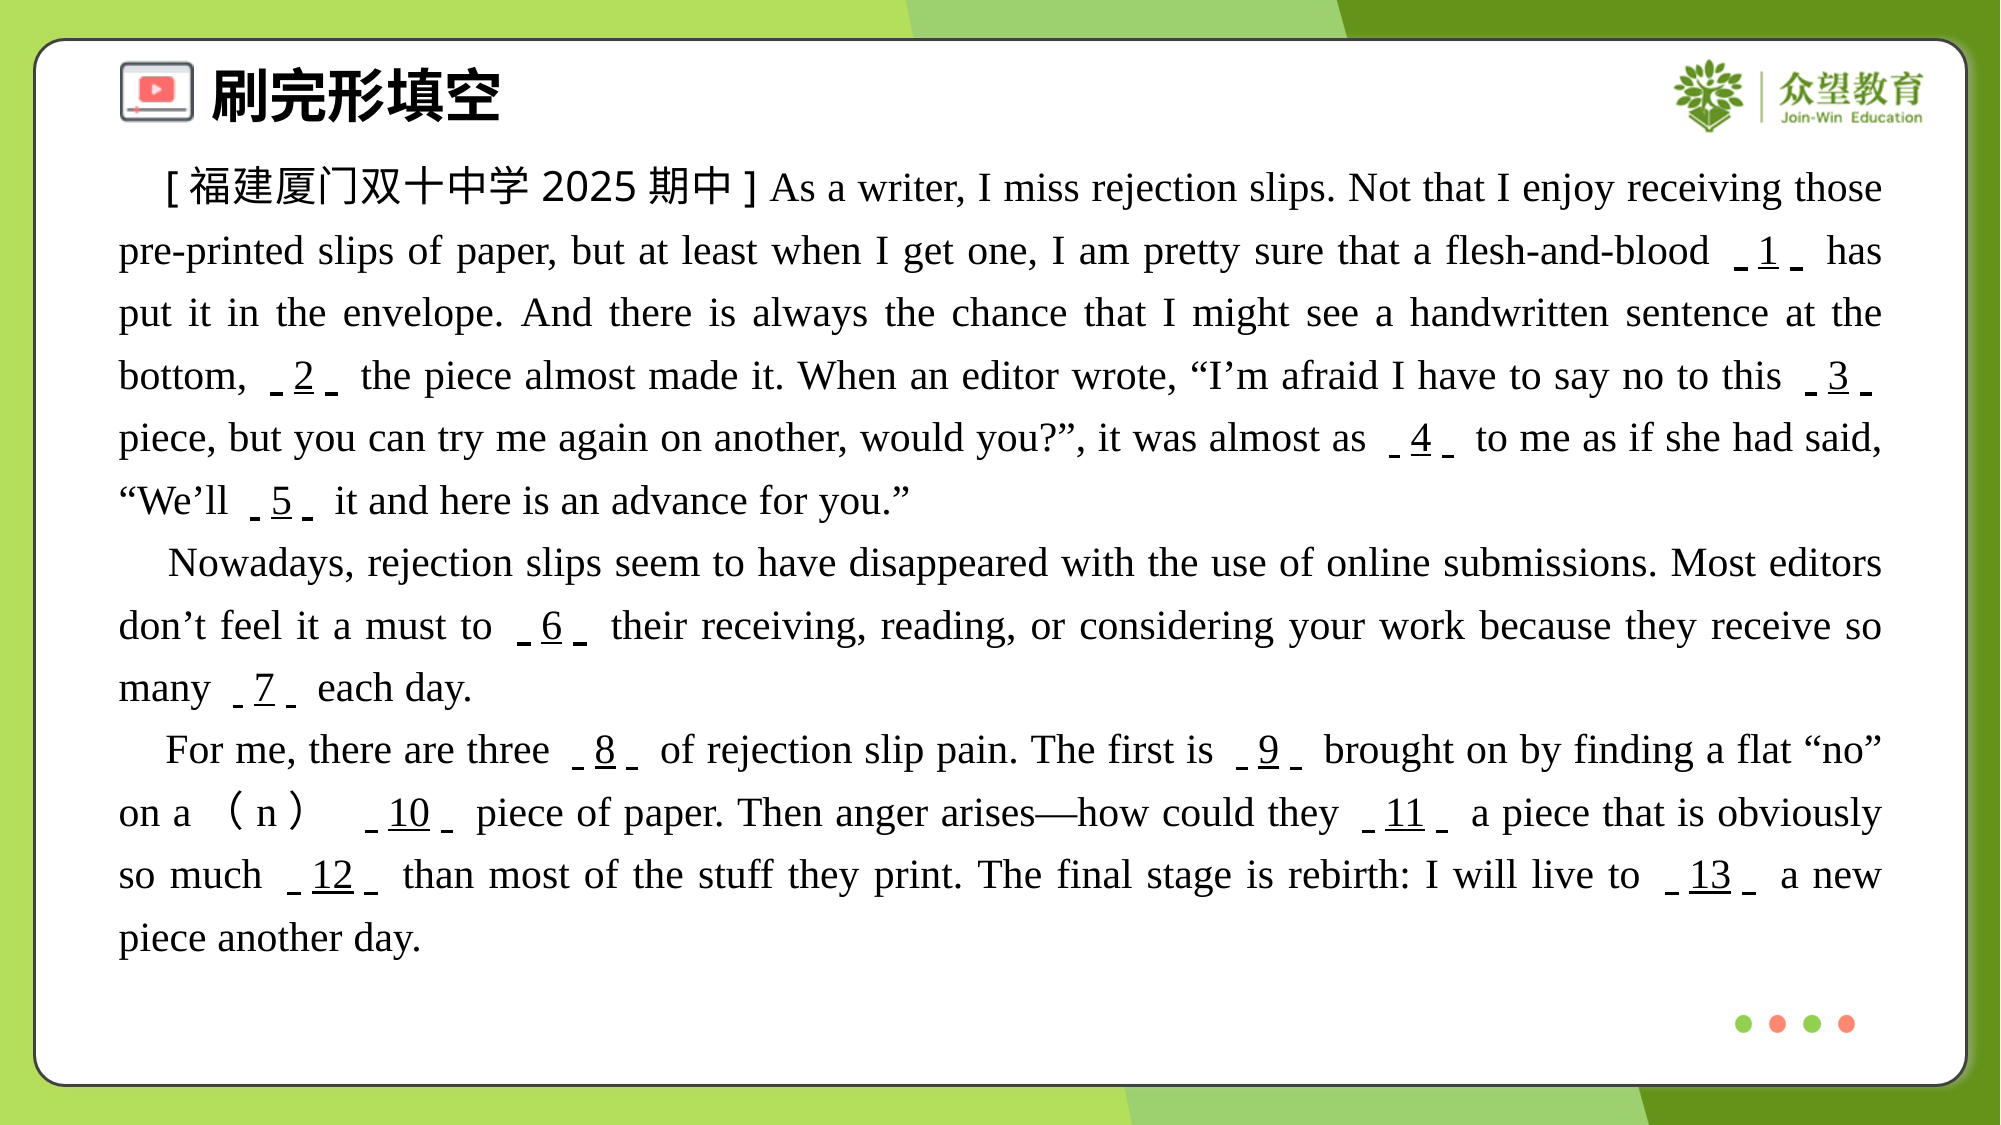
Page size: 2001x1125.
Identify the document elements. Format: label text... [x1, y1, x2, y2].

text_box [福建厦门双十中学2025期中] As a writer, I miss rejection slips. Not that I enjoy receiving those pre-printed slips of paper, but at least when I get one, I am pretty sure that a flesh-and-blood . .1. . has put it in the envelope. And there is always the chance that I might see a handwritten sentence at the bottom, . .2. . the piece almost made it. When an editor wrote, “I’m afraid I have to say no to this . .3. . piece, but you can try me again on another, would you?”, it was almost as . .4. . to me as if she had said, “We’ll . .5. . it and here is an advance for you.” Nowadays, rejection slips seem to have disappeared with the use of online submissions. Most editors don’t feel it a must to . .6. . their receiving, reading, or considering your work because they receive so many . .7. . each day. For me, there are three . .8. . of rejection slip pain. The first is . .9. . brought on by finding a flat “no” on a（n） . .10. . piece of paper. Then anger arises—how could they . .11. . a piece that is obviously so much . .12. . than most of the stuff they print. The final stage is rebirth: I will live to . .13. . a new piece another day. [118, 147, 1883, 961]
picture [0, 0, 2000, 1125]
